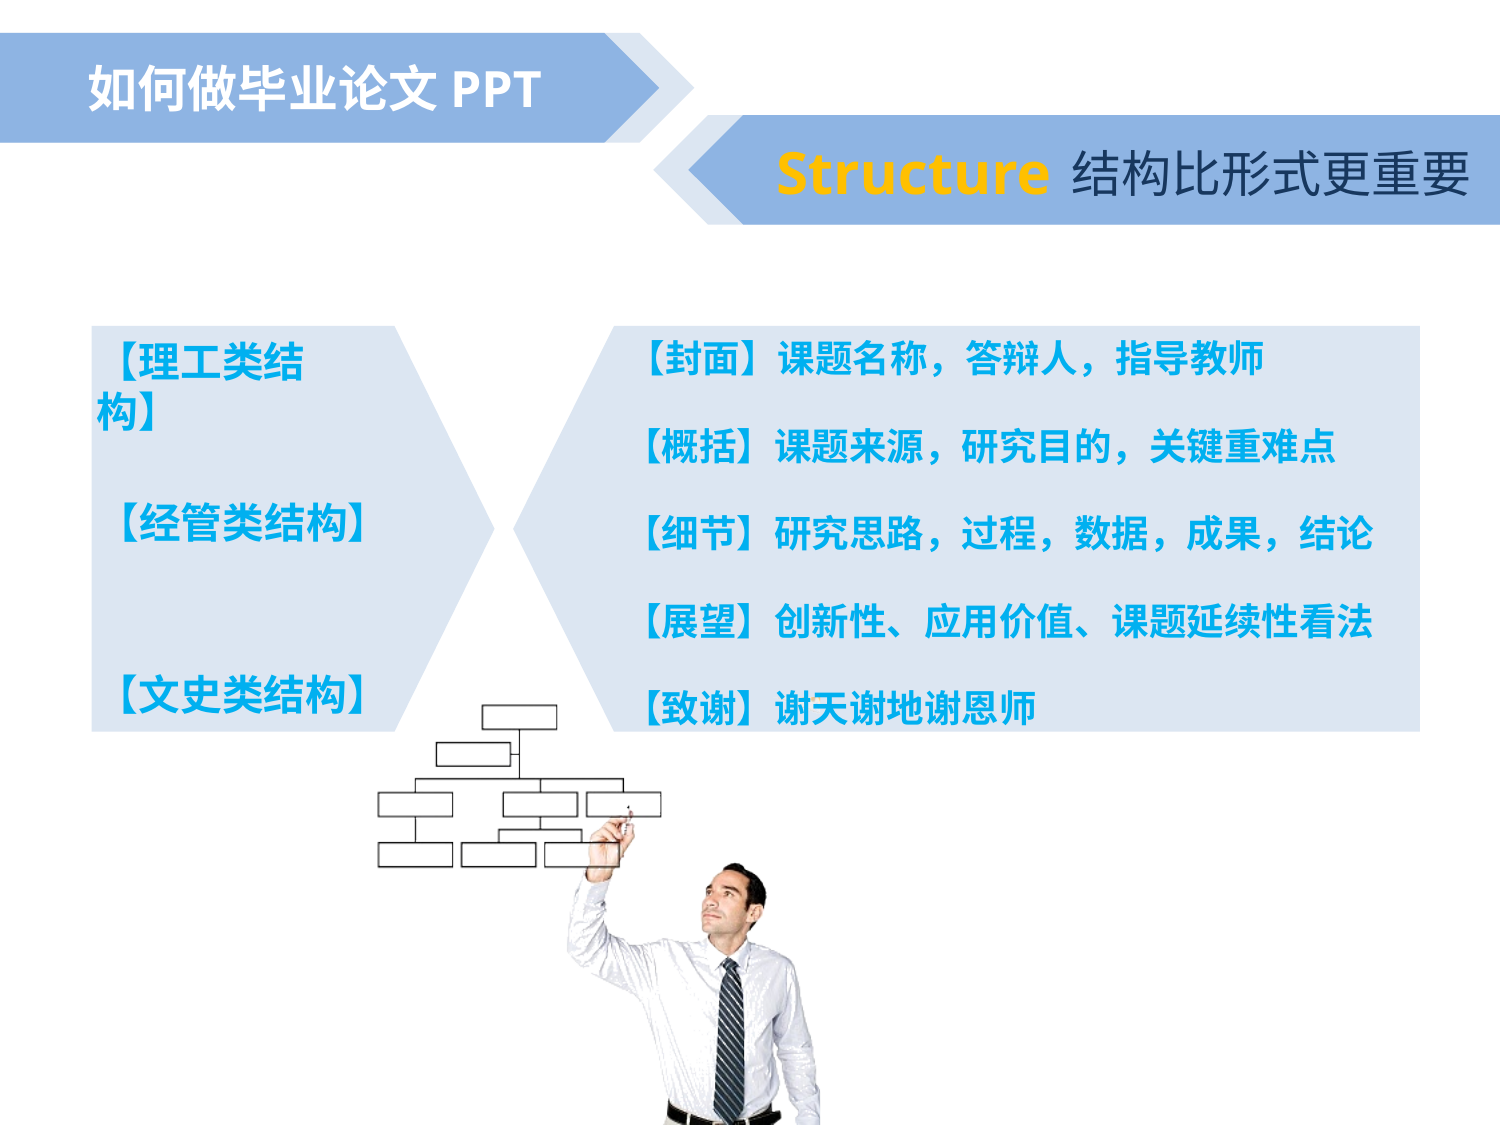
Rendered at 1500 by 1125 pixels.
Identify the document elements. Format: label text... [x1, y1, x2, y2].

text_box 如何做毕业论文PPT [0, 35, 657, 141]
text_box [93, 337, 493, 696]
text_box [93, 726, 328, 730]
text_box 【经管类结构】 [82, 489, 422, 555]
picture [328, 697, 821, 1125]
text_box [691, 117, 1500, 223]
text_box 【封面】课题名称，答辩人，指导教师 [612, 328, 1280, 388]
text_box 结构比形式更重要 [1056, 135, 1487, 210]
text_box [515, 328, 1418, 697]
text_box 【文史类结构】 [82, 660, 410, 726]
text_box 【致谢】谢天谢地谢恩师 [609, 677, 1418, 738]
text_box 【理工类结构】 [82, 328, 398, 444]
text_box Structure [761, 128, 1067, 214]
text_box 【概括】课题来源，研究目的，关键重难点 [609, 415, 1418, 476]
picture [674, 710, 684, 719]
text_box [605, 35, 692, 141]
text_box 【展望】创新性、应用价值、课题延续性看法 [609, 590, 1418, 651]
text_box 【细节】研究思路，过程，数据，成果，结论 [609, 502, 1418, 563]
text_box [656, 117, 743, 223]
